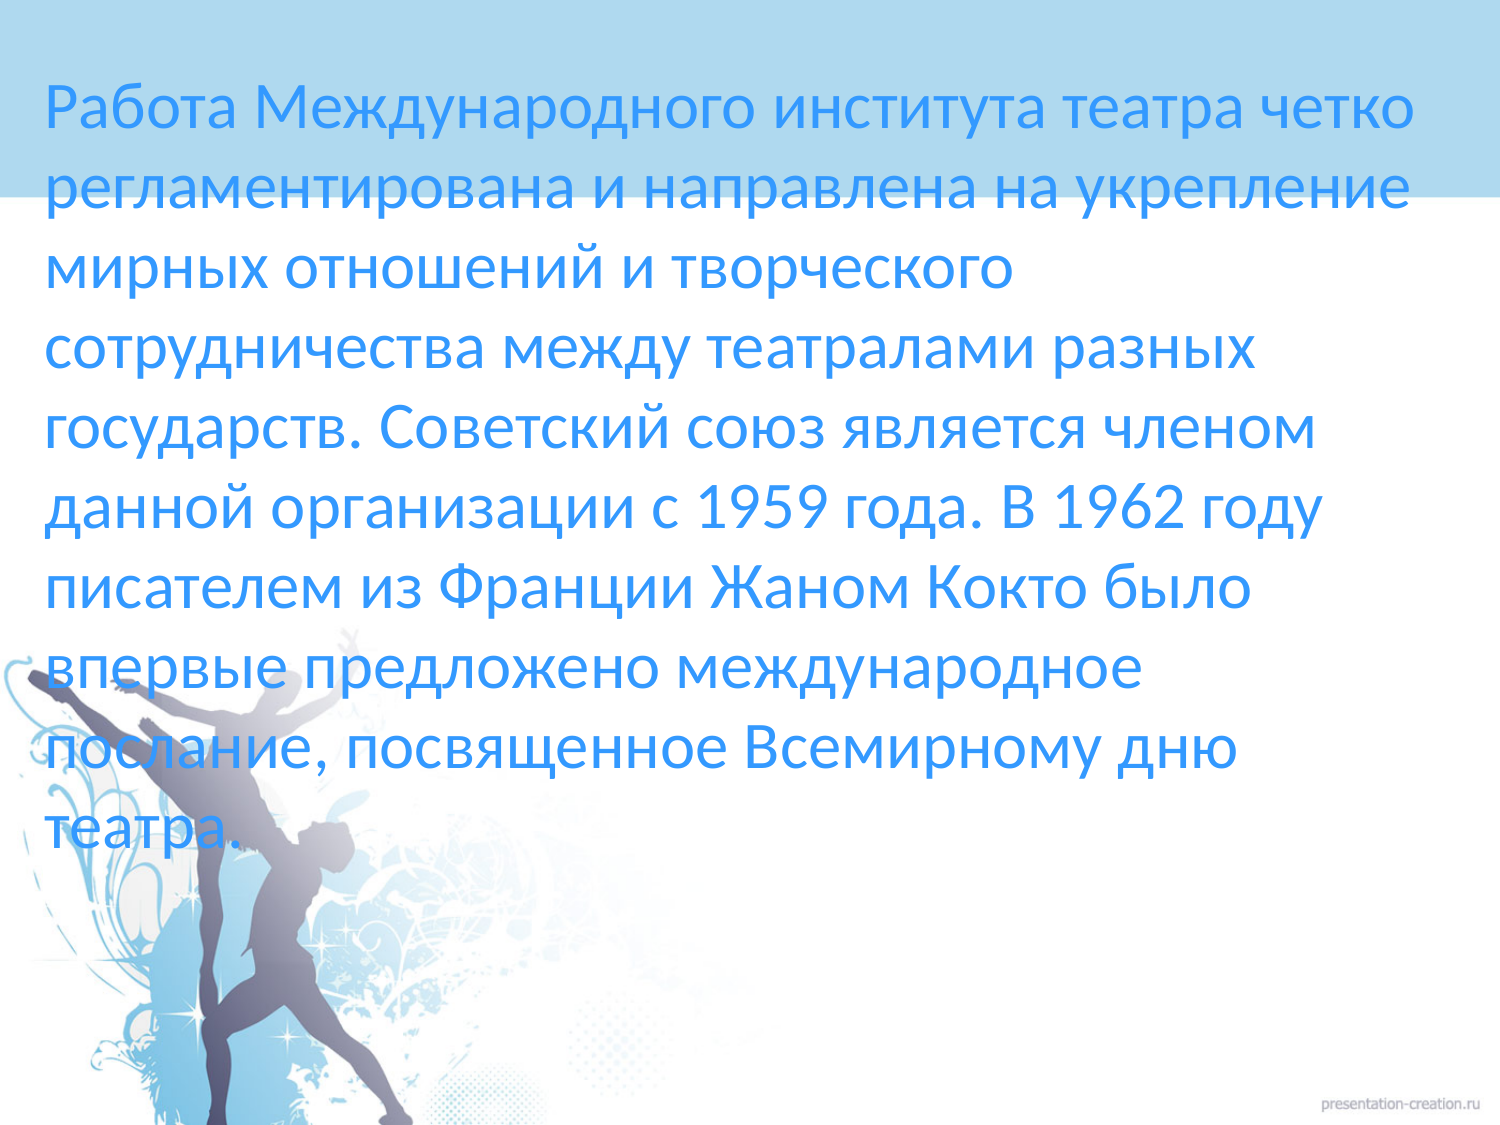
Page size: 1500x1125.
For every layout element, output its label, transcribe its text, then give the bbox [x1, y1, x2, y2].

list Работа Международного института театра четко регламентирована и направлена на укрепление мирных отношений и творческого сотрудничества между театралами разных государств. Советский союз является членом данной организации с 1959 года. В 1962 году писателем из Франции Жаном Кокто было впервые предложено международное послание, посвященное Всемирному дню театра. [29, 54, 1459, 1047]
picture [0, 0, 1500, 1125]
